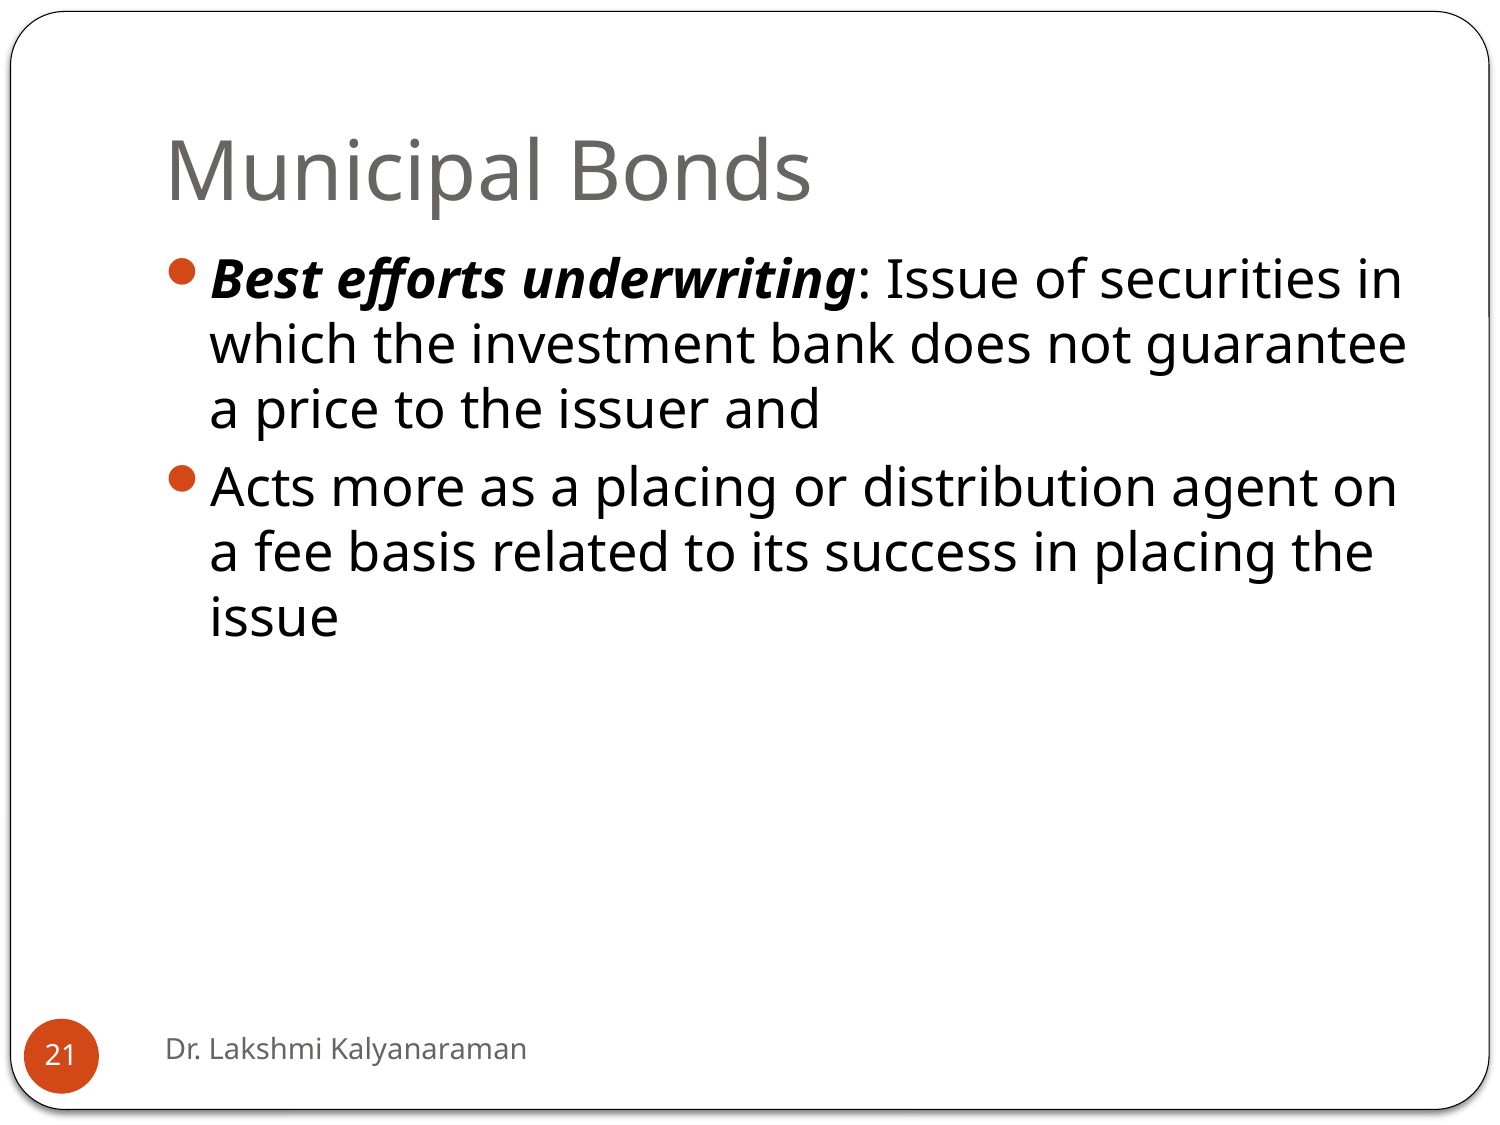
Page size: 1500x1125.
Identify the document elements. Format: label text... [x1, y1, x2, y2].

title Municipal Bonds [150, 45, 1425, 233]
slide_number 21 [23, 1018, 99, 1094]
list Best efforts underwriting: Issue of securities in which the investment bank does not guarantee a price to the issuer and Acts more as a placing or distribution agent on a fee basis related to its success in placing the issue [150, 237, 1425, 988]
footer Dr. Lakshmi Kalyanaraman [150, 1012, 800, 1088]
